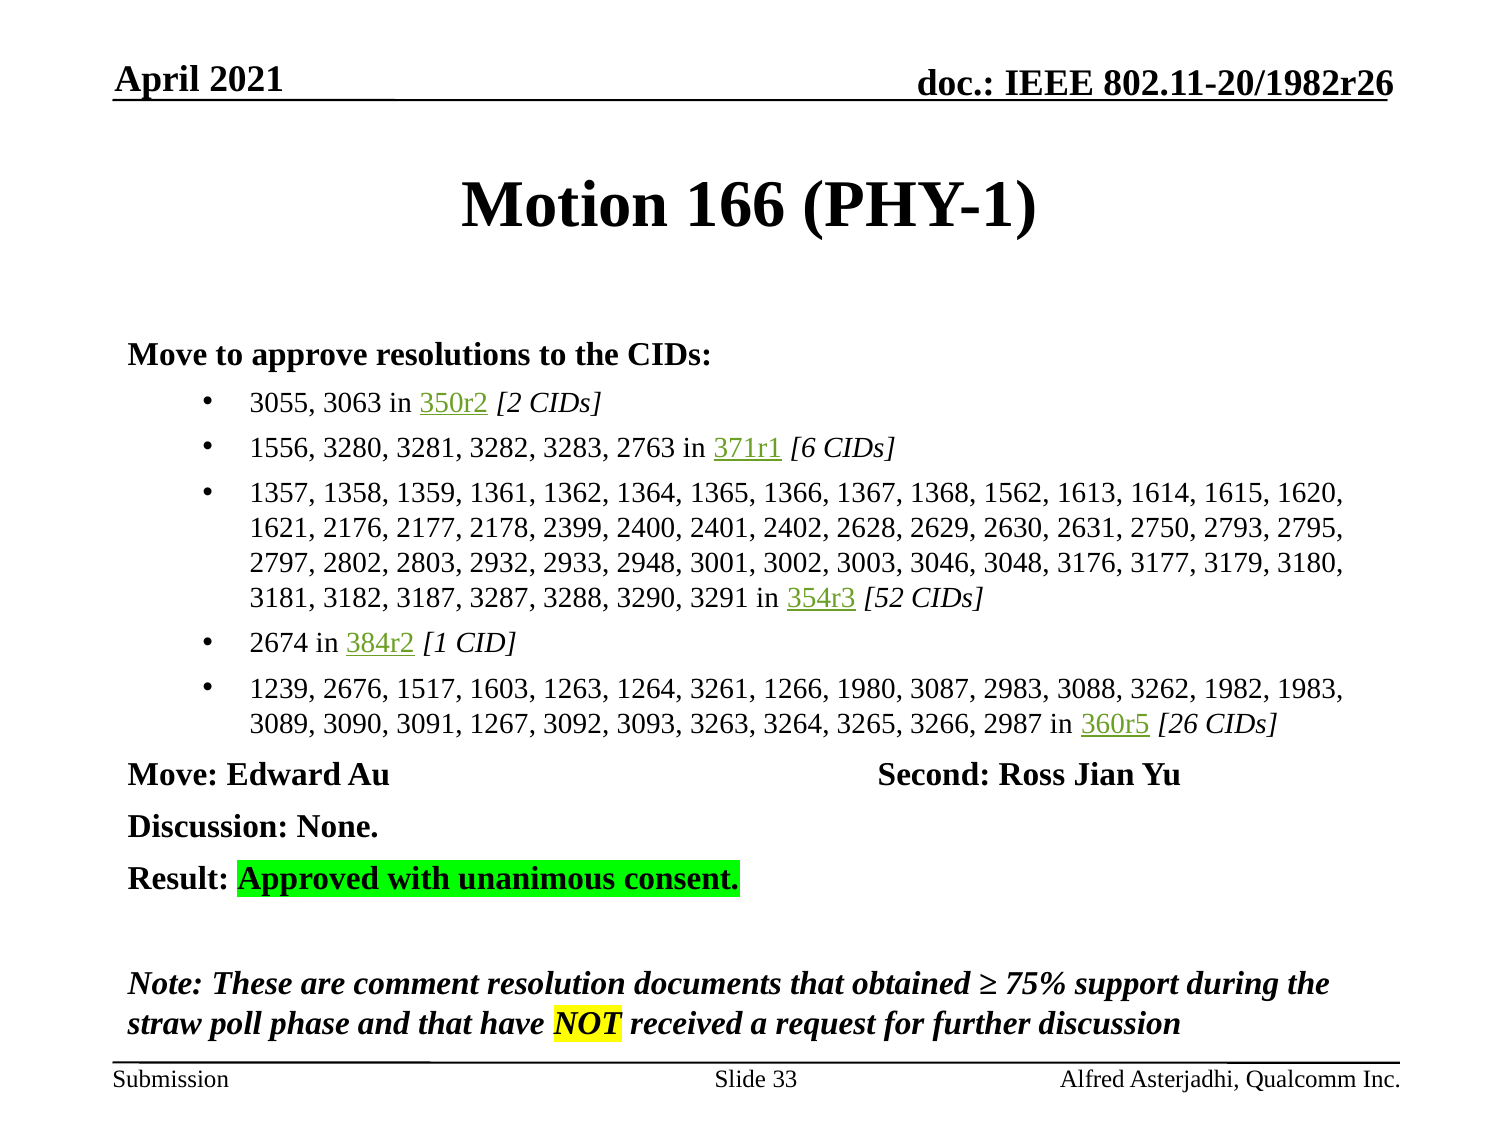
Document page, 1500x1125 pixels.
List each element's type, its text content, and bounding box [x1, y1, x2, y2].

list Move to approve resolutions to the CIDs: 3055, 3063 in 350r2 [2 CIDs] 1556, 3280, 3281, 3282, 3283, 2763 in 371r1 [6 CIDs] 1357, 1358, 1359, 1361, 1362, 1364, 1365, 1366, 1367, 1368, 1562, 1613, 1614, 1615, 1620, 1621, 2176, 2177, 2178, 2399, 2400, 2401, 2402, 2628, 2629, 2630, 2631, 2750, 2793, 2795, 2797, 2802, 2803, 2932, 2933, 2948, 3001, 3002, 3003, 3046, 3048, 3176, 3177, 3179, 3180, 3181, 3182, 3187, 3287, 3288, 3290, 3291 in 354r3 [52 CIDs] 2674 in 384r2 [1 CID] 1239, 2676, 1517, 1603, 1263, 1264, 3261, 1266, 1980, 3087, 2983, 3088, 3262, 1982, 1983, 3089, 3090, 3091, 1267, 3092, 3093, 3263, 3264, 3265, 3266, 2987 in 360r5 [26 CIDs] Move: Edward Au Second: Ross Jian Yu Discussion: None. Result: Approved with unanimous consent. Note: These are comment resolution documents that obtained ≥ 75% support during the straw poll phase and that have NOT received a request for further discussion [112, 324, 1388, 1063]
slide_number Slide 33 [712, 1061, 800, 1123]
title Motion 166 (PHY-1) [112, 112, 1388, 288]
footer Alfred Asterjadhi, Qualcomm Inc. [878, 1061, 1402, 1093]
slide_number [114, 54, 423, 100]
